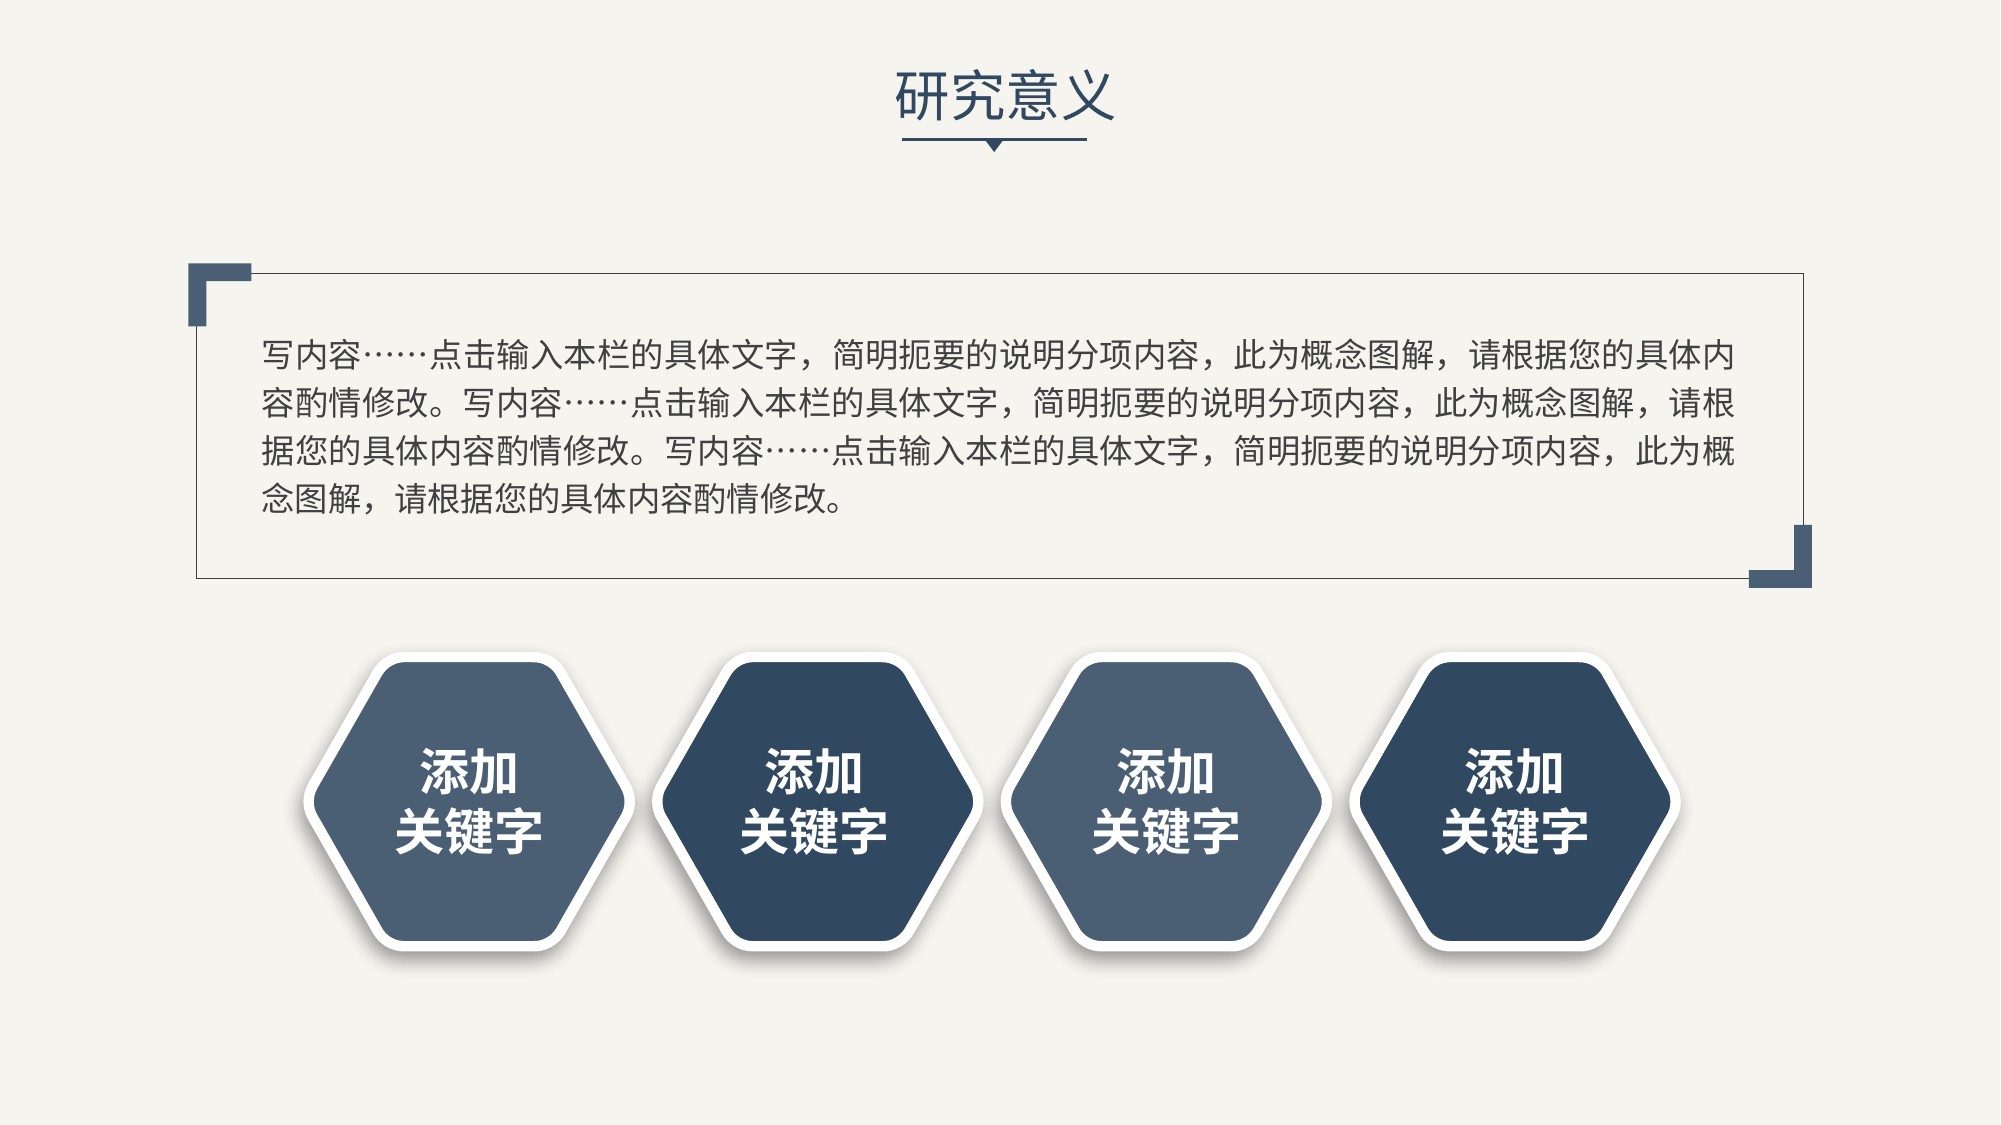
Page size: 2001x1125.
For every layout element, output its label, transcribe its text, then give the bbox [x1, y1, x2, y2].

text_box 添加 关键字 [1060, 740, 1273, 861]
text_box [1005, 657, 1327, 947]
text_box [657, 657, 979, 947]
text_box [187, 262, 252, 327]
text_box 添加 关键字 [708, 740, 921, 861]
text_box 添加 关键字 [363, 740, 576, 861]
text_box 写内容……点击输入本栏的具体文字，简明扼要的说明分项内容，此为概念图解，请根据您的具体内容酌情修改。写内容……点击输入本栏的具体文字，简明扼要的说明分项内容，此为概念图解，请根据您的具体内容酌情修改。写内容……点击输入本栏的具体文字，简明扼要的说明分项内容，此为概念图解，请根据您的具体内容酌情修改。 [261, 326, 1739, 518]
text_box [196, 272, 1804, 579]
text_box [1748, 524, 1813, 589]
text_box [1354, 657, 1676, 947]
text_box [308, 657, 630, 947]
text_box 研究意义 [880, 53, 1132, 135]
text_box 添加 关键字 [1409, 740, 1622, 861]
